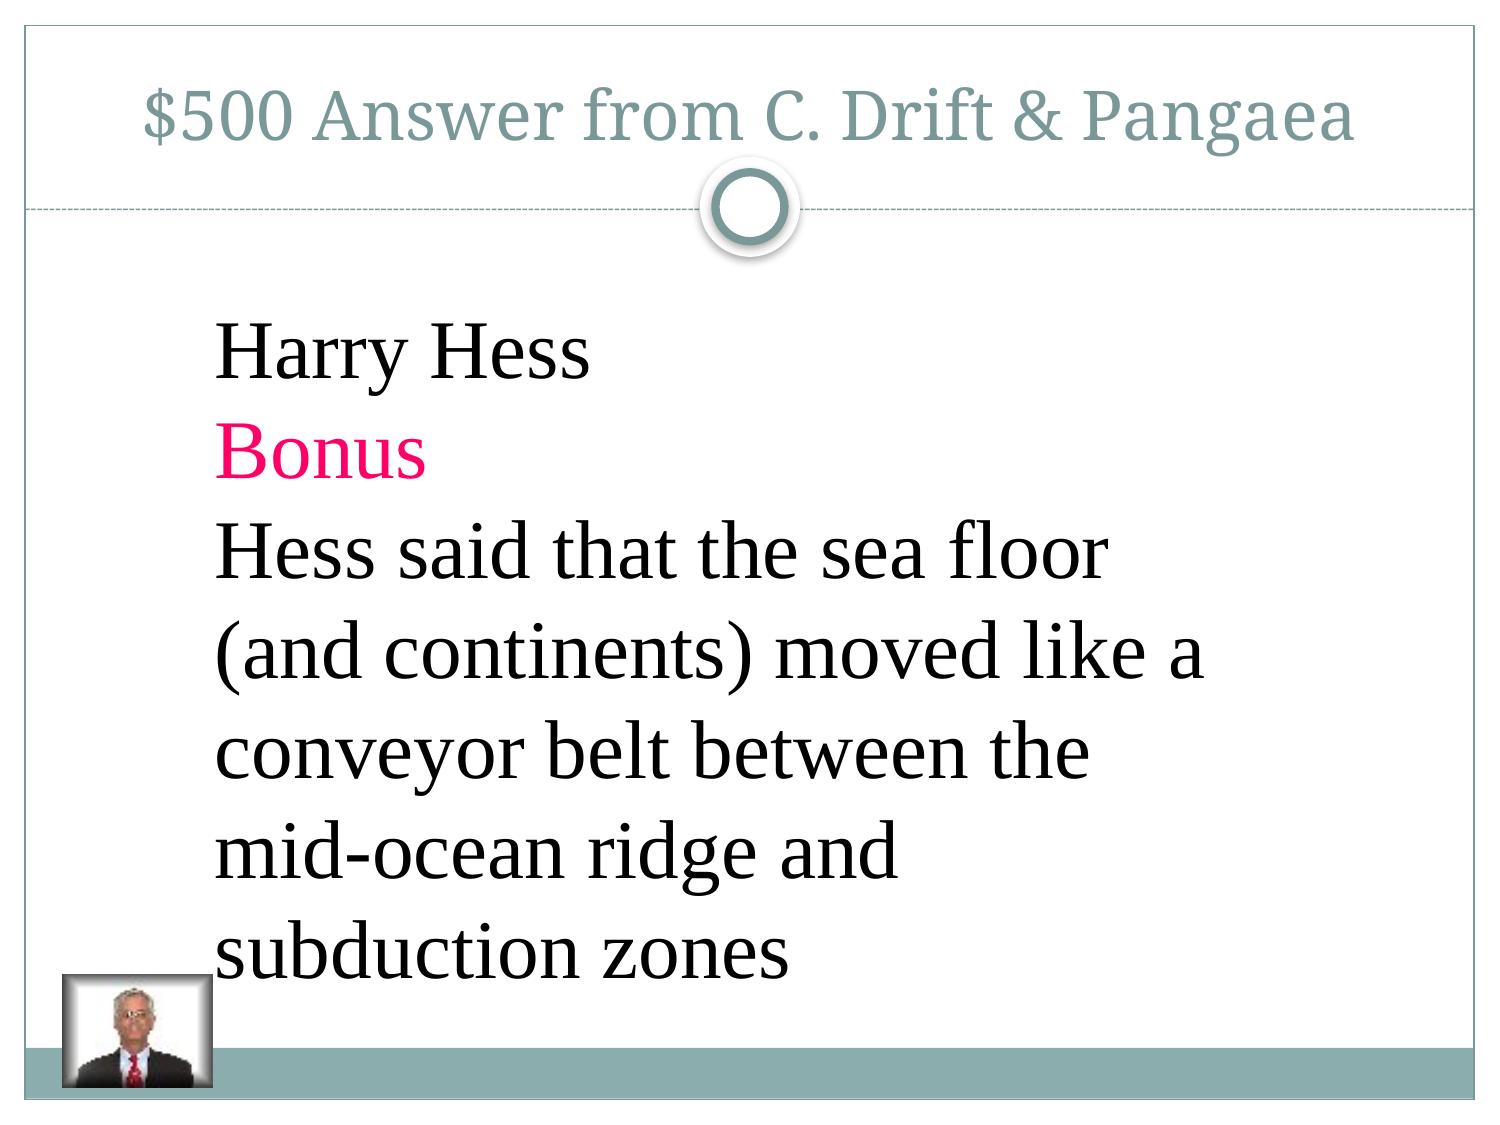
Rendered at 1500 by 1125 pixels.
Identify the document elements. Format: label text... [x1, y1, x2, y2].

title $500 Answer from C. Drift & Pangaea [49, 37, 1450, 162]
text_box Harry Hess Bonus Hess said that the sea floor (and continents) moved like a conveyor belt between the mid-ocean ridge and subduction zones [199, 287, 1238, 1003]
picture [62, 974, 213, 1088]
